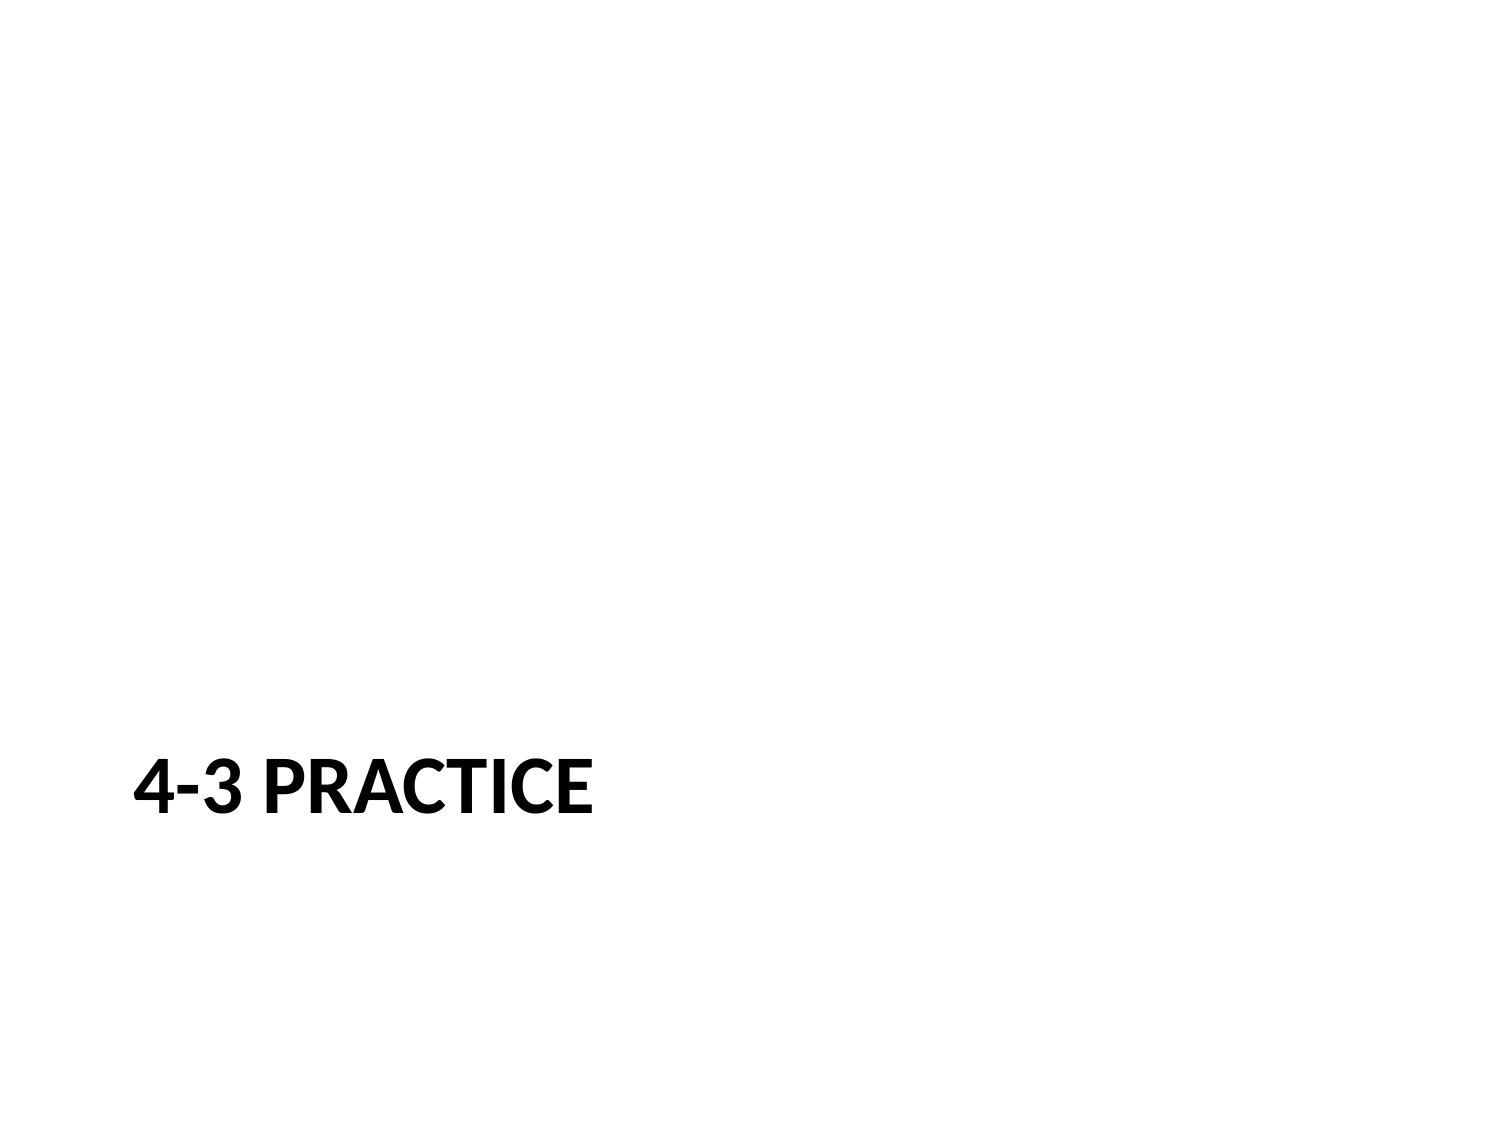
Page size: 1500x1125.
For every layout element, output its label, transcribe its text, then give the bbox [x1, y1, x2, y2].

title 4-3 Practice [118, 722, 1394, 947]
